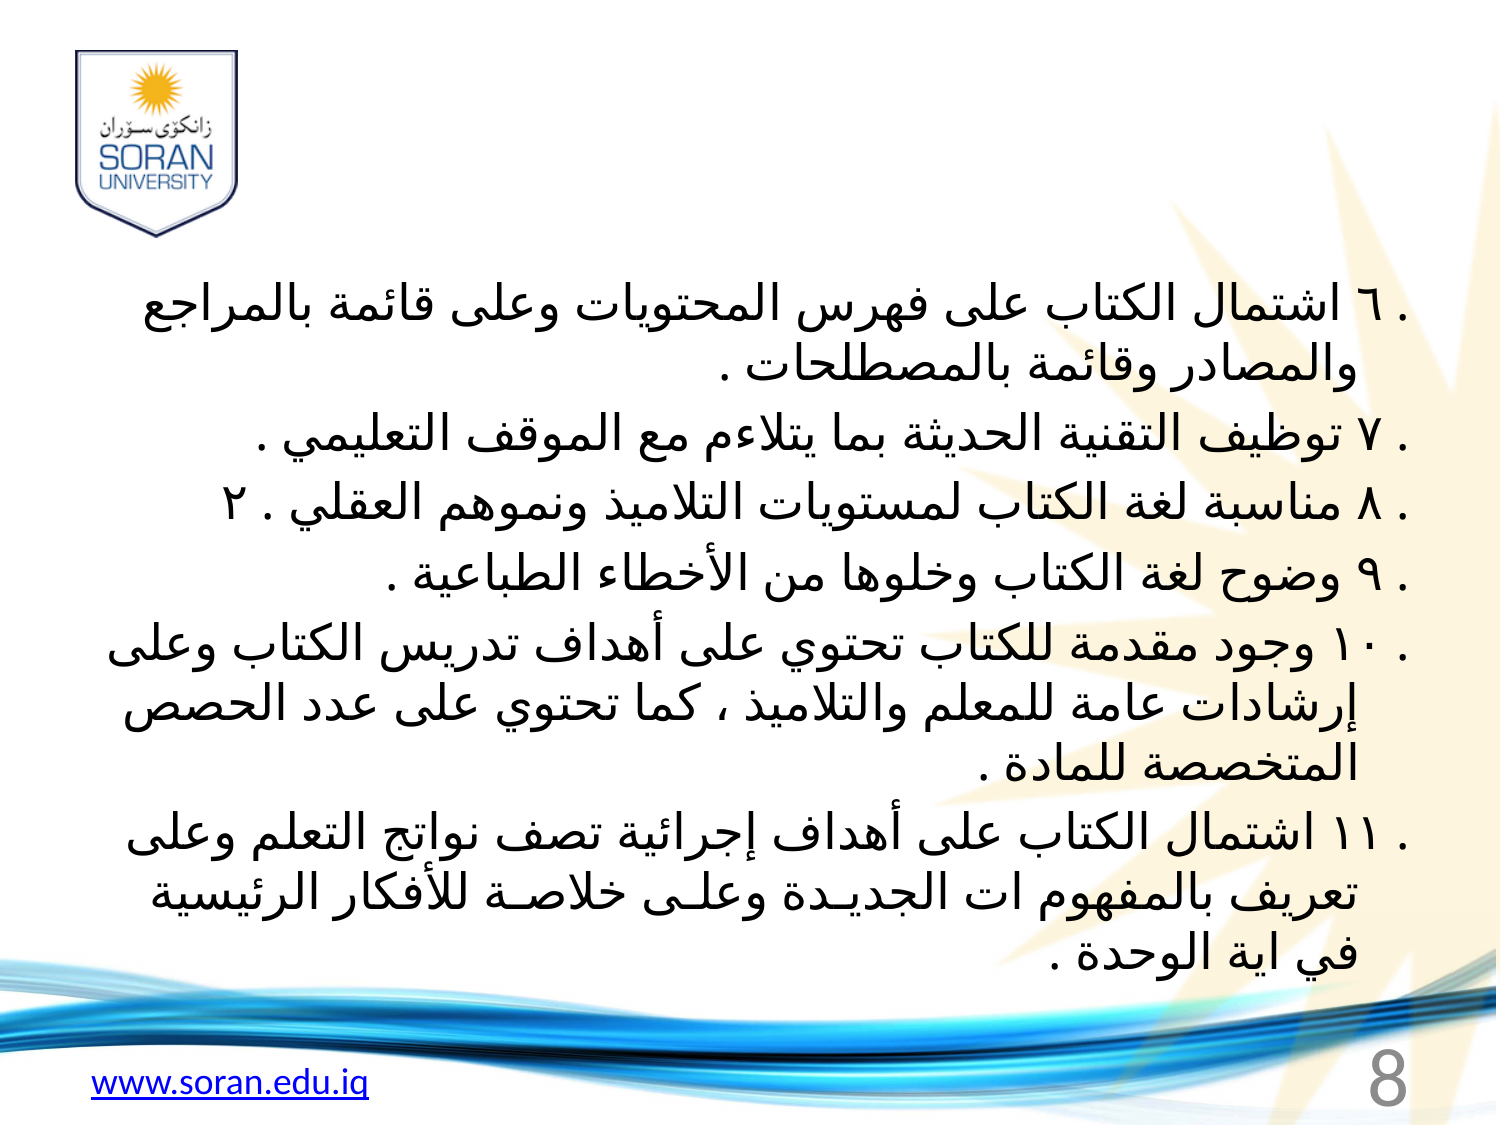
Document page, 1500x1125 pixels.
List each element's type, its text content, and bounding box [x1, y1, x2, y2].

slide_number 8 [1074, 1042, 1425, 1103]
list . ٦ اشتمال الكتاب على فهرس المحتويات وعلى قائمة بالمراجع والمصادر وقائمة بالمصطلحات . . ٧ توظيف التقنية الحديثة بما يتلاءم مع الموقف التعليمي . . ٨ مناسبة لغة الكتاب لمستويات التلاميذ ونموهم العقلي . ٢ . ٩ وضوح لغة الكتاب وخلوها من الأخطاء الطباعية . . ١٠ وجود مقدمة للكتاب تحتوي على أهداف تدريس الكتاب وعلى إرشادات عامة للمعلم والتلاميذ ، كما تحتوي على عدد الحصص المتخصصة للمادة . . ١١ اشتمال الكتاب على أهداف إجرائية تصف نواتج التعلم وعلى تعريف بالمفهوم ات الجديـدة وعلـى خلاصـة للأفكار الرئيسية في اية الوحدة . [75, 262, 1425, 1005]
picture [75, 50, 238, 238]
picture [0, 99, 1500, 1125]
